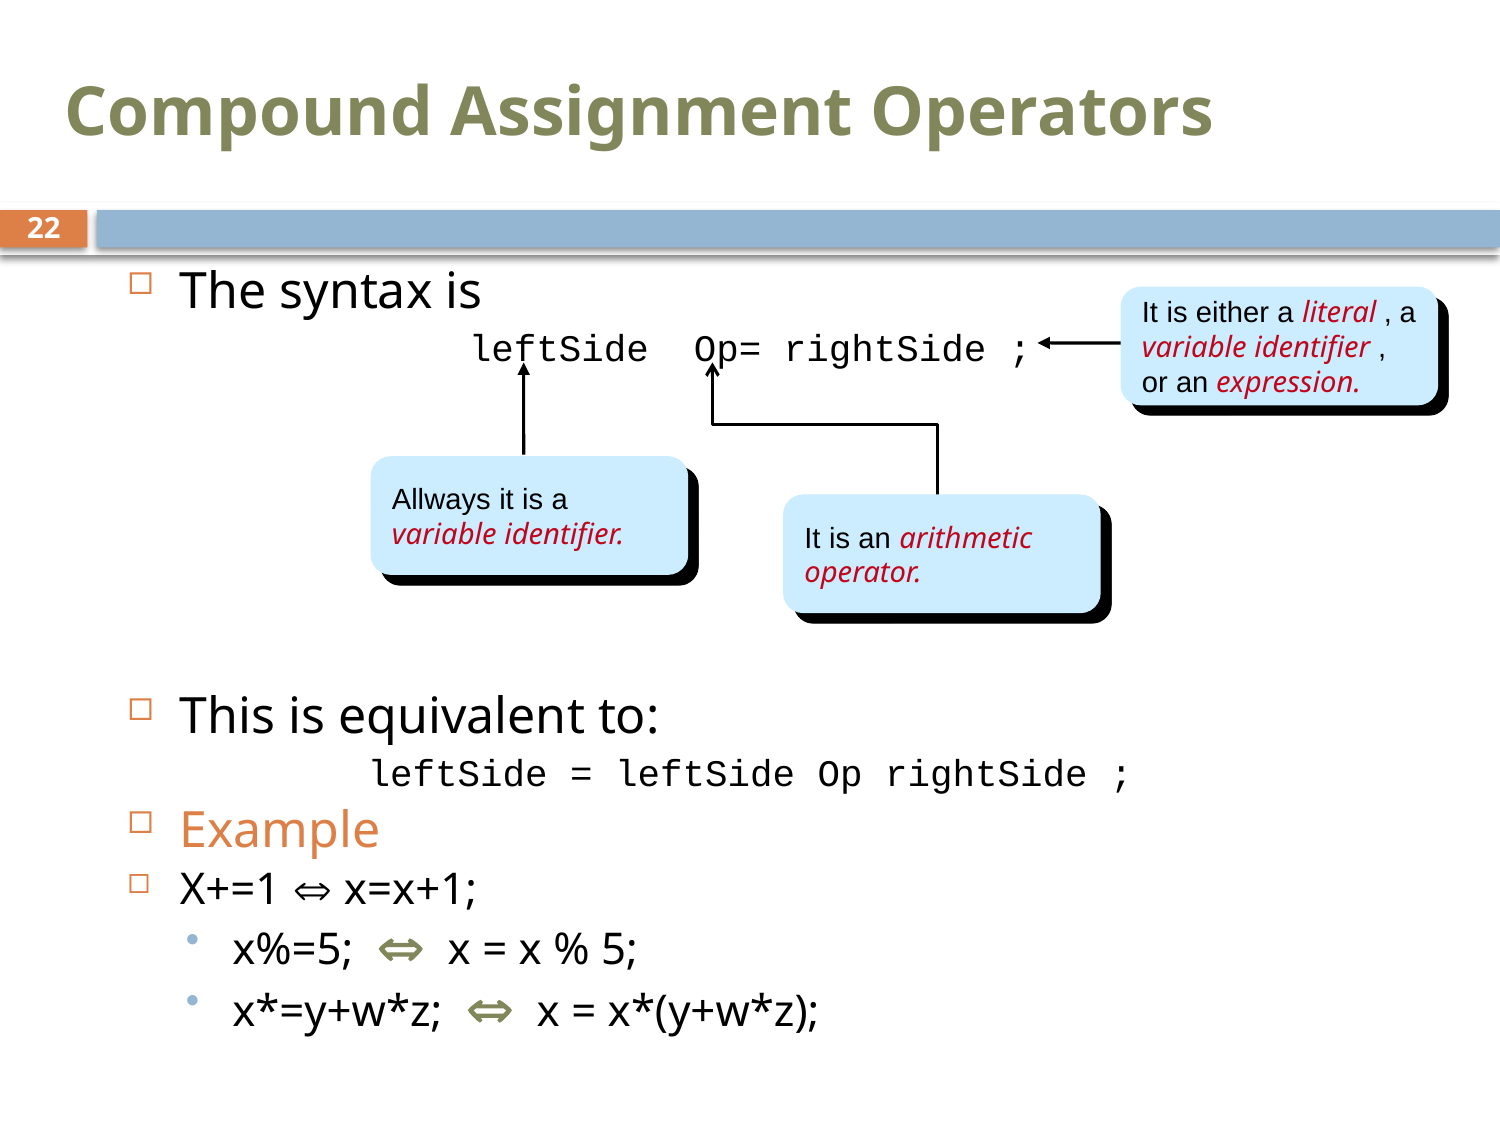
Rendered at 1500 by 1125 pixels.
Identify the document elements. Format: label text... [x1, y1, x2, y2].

title Compound Assignment Operators [50, 58, 1500, 157]
text_box [517, 362, 530, 455]
text_box [705, 362, 938, 495]
text_box Allways it is a variable identifier. [371, 456, 688, 575]
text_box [1037, 287, 1438, 405]
slide_number 22 [0, 208, 88, 249]
text_box It is an arithmetic operator. [783, 495, 1100, 613]
list The syntax is leftSide Op= rightSide ; This is equivalent to: leftSide = leftSide Op rightSide ; Example X+=1  x=x+1; x%=5;  x = x % 5; x*=y+w*z;  x = x*(y+w*z); [112, 262, 1388, 1050]
